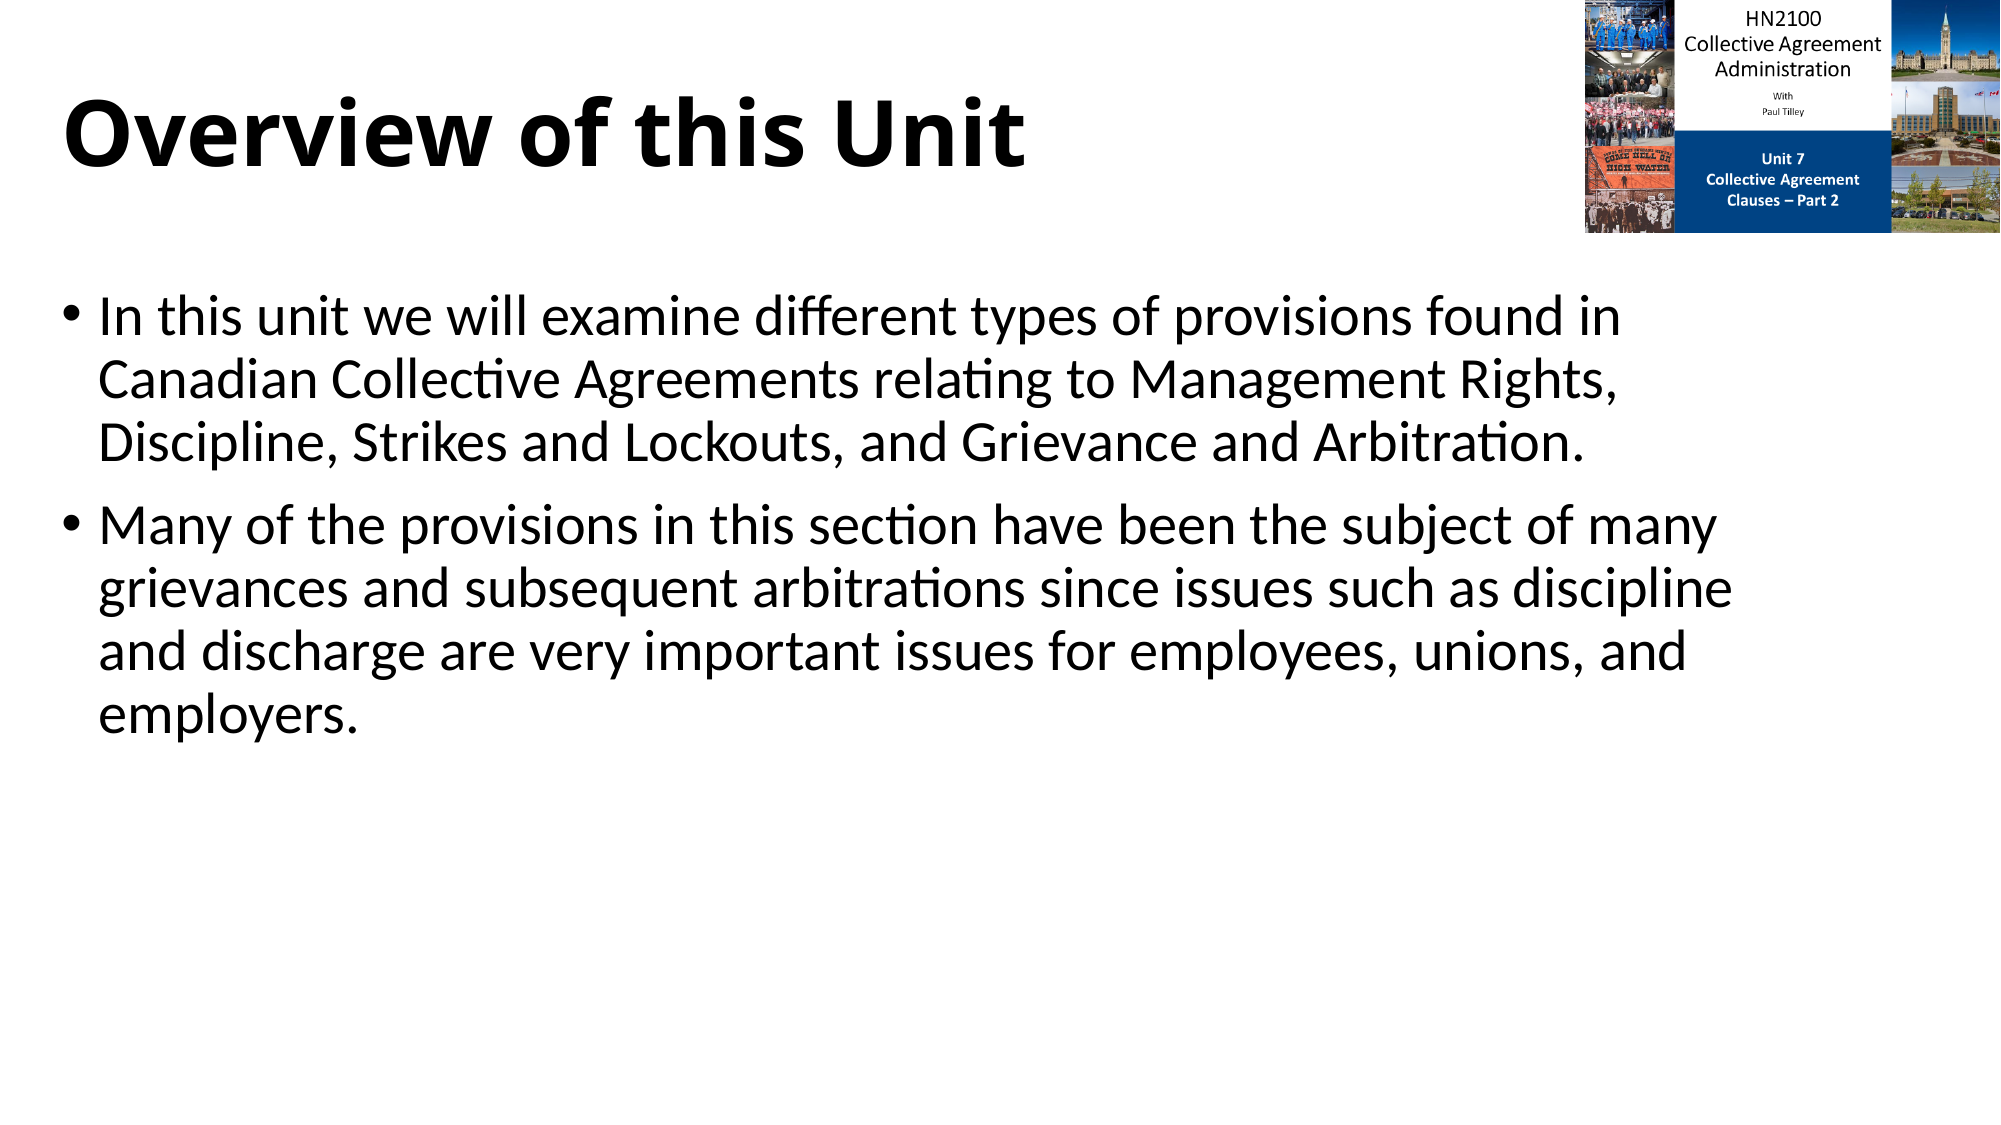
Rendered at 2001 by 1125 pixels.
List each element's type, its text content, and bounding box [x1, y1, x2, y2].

list In this unit we will examine different types of provisions found in Canadian Collective Agreements relating to Management Rights, Discipline, Strikes and Lockouts, and Grievance and Arbitration. Many of the provisions in this section have been the subject of many grievances and subsequent arbitrations since issues such as discipline and discharge are very important issues for employees, unions, and employers. [46, 301, 1772, 992]
title Overview of this Unit [46, 83, 1772, 301]
picture [1585, 0, 2000, 233]
